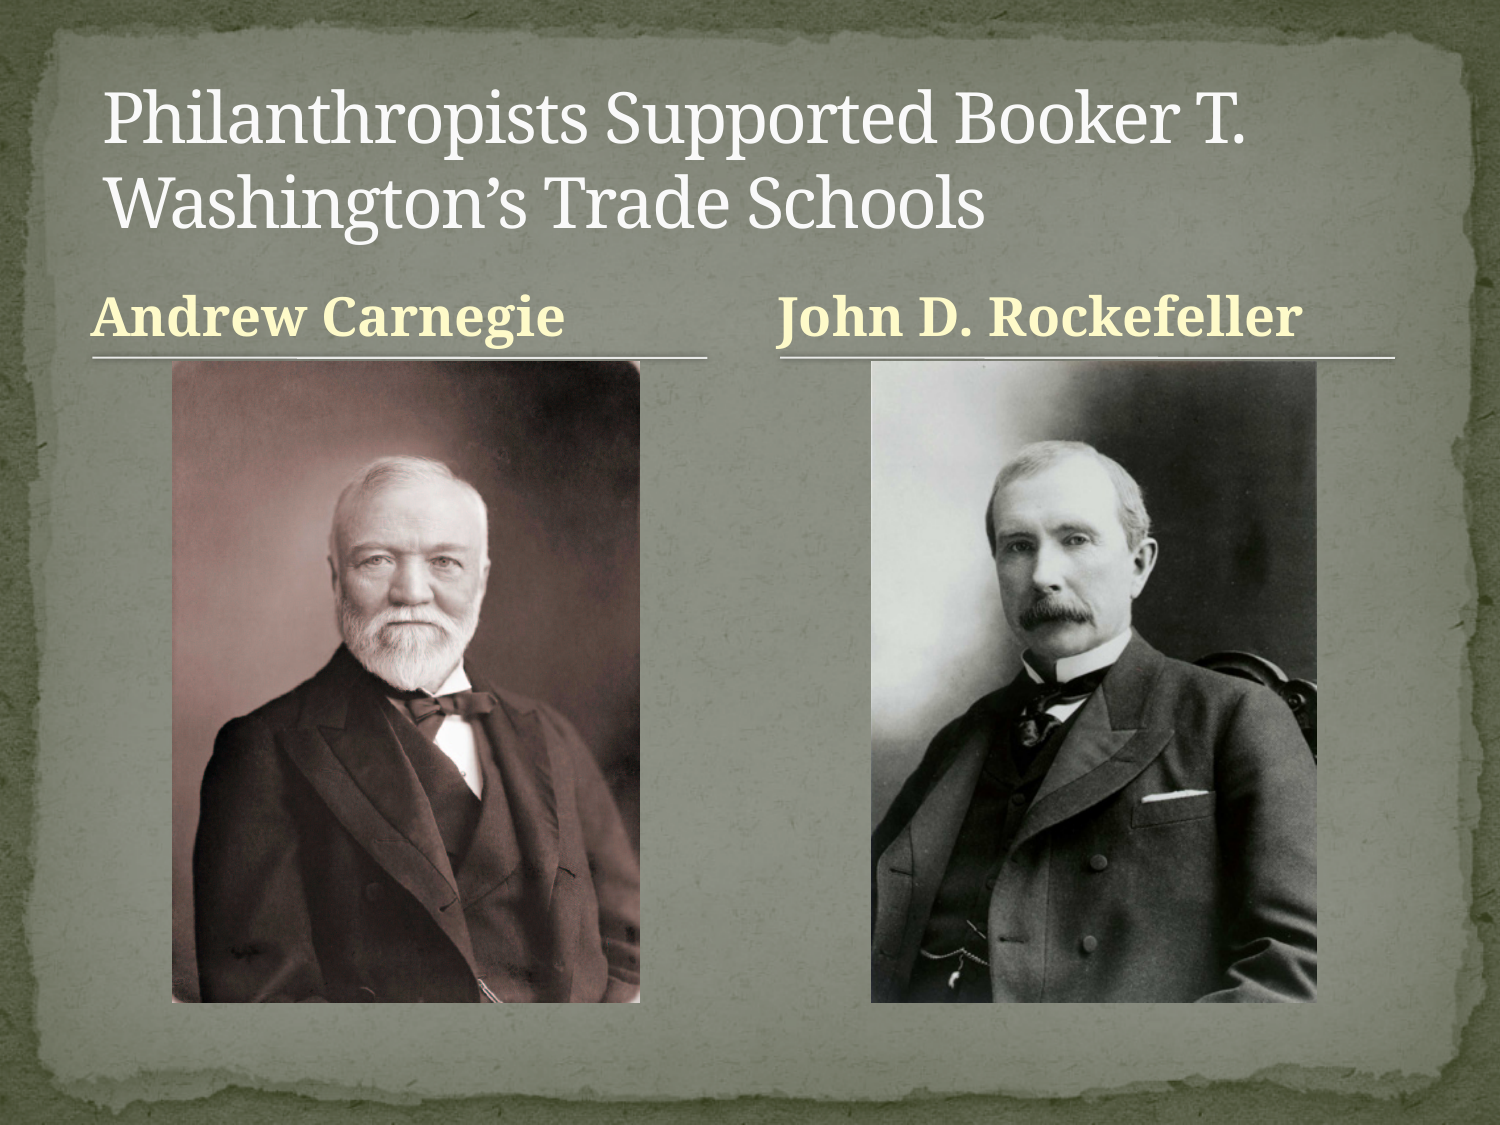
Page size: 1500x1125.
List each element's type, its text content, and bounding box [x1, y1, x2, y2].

list Andrew Carnegie [73, 228, 740, 357]
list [874, 363, 1316, 1003]
title Philanthropists Supported Booker T. Washington’s Trade Schools [87, 62, 1438, 250]
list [175, 363, 638, 1003]
list John D. Rockefeller [760, 228, 1427, 357]
